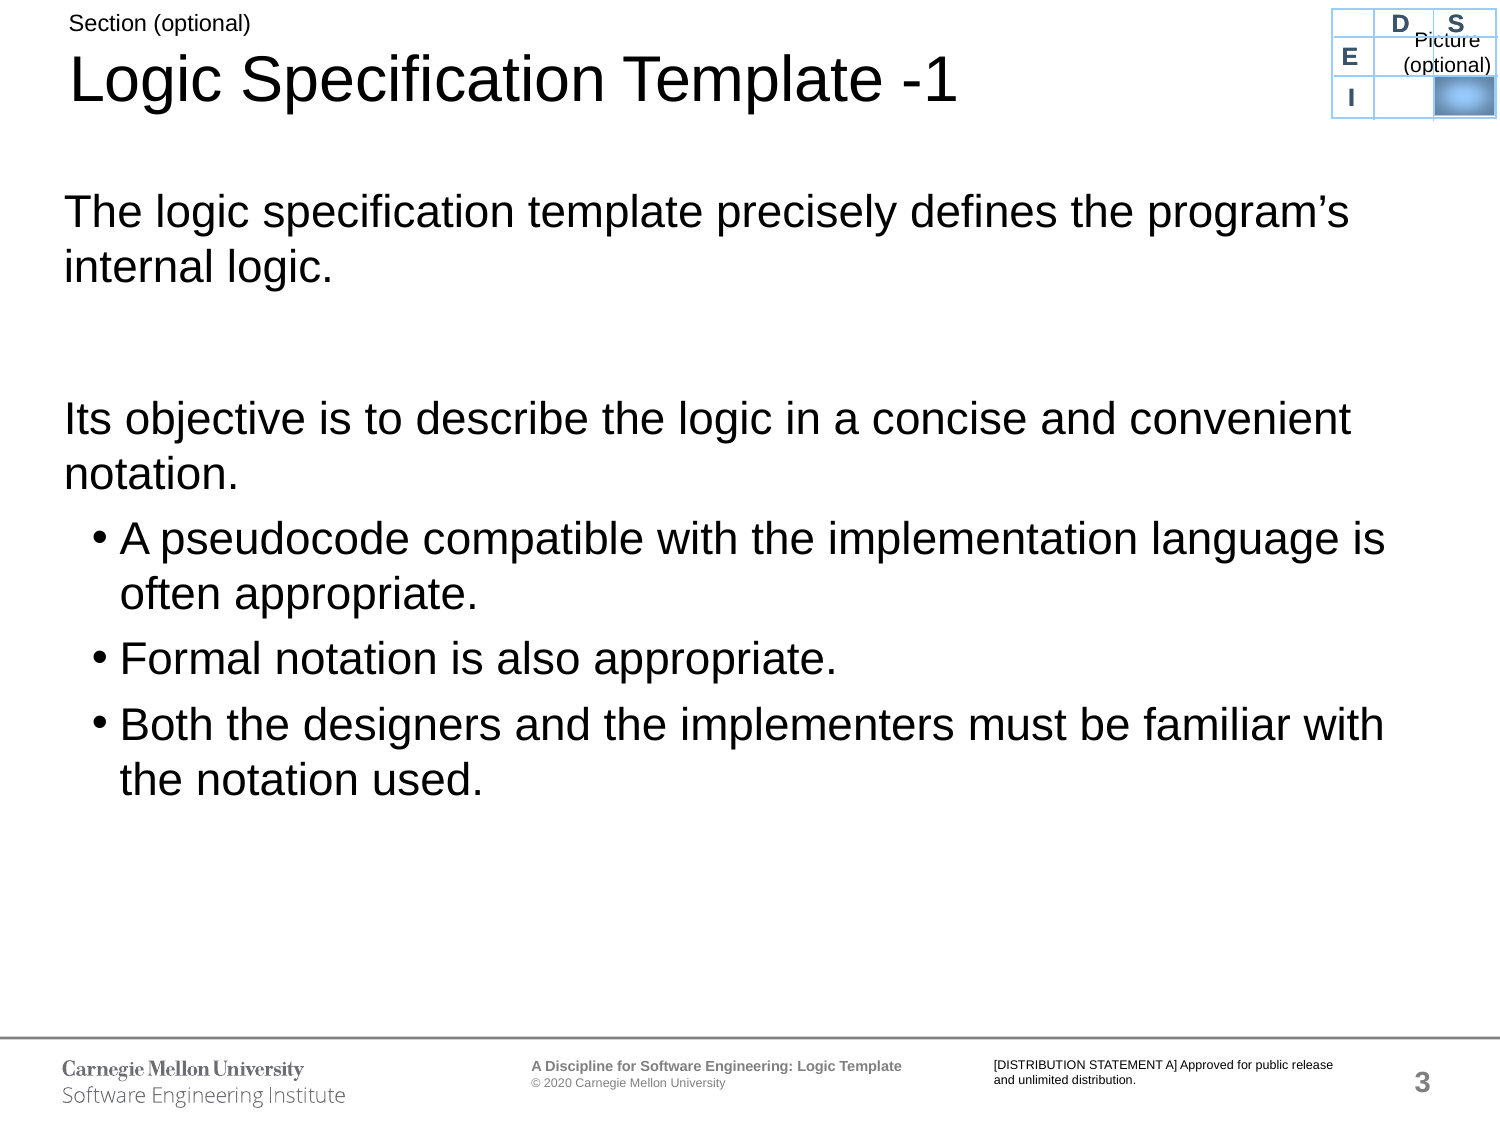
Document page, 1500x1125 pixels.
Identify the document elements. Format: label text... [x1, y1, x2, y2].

title Logic Specification Template -1 [54, 41, 1225, 120]
list The logic specification template precisely defines the program’s internal logic. Its objective is to describe the logic in a concise and convenient notation. A pseudocode compatible with the implementation language is often appropriate. Formal notation is also appropriate. Both the designers and the implementers must be familiar with the notation used. [50, 175, 1423, 738]
picture [1330, 2, 1500, 124]
